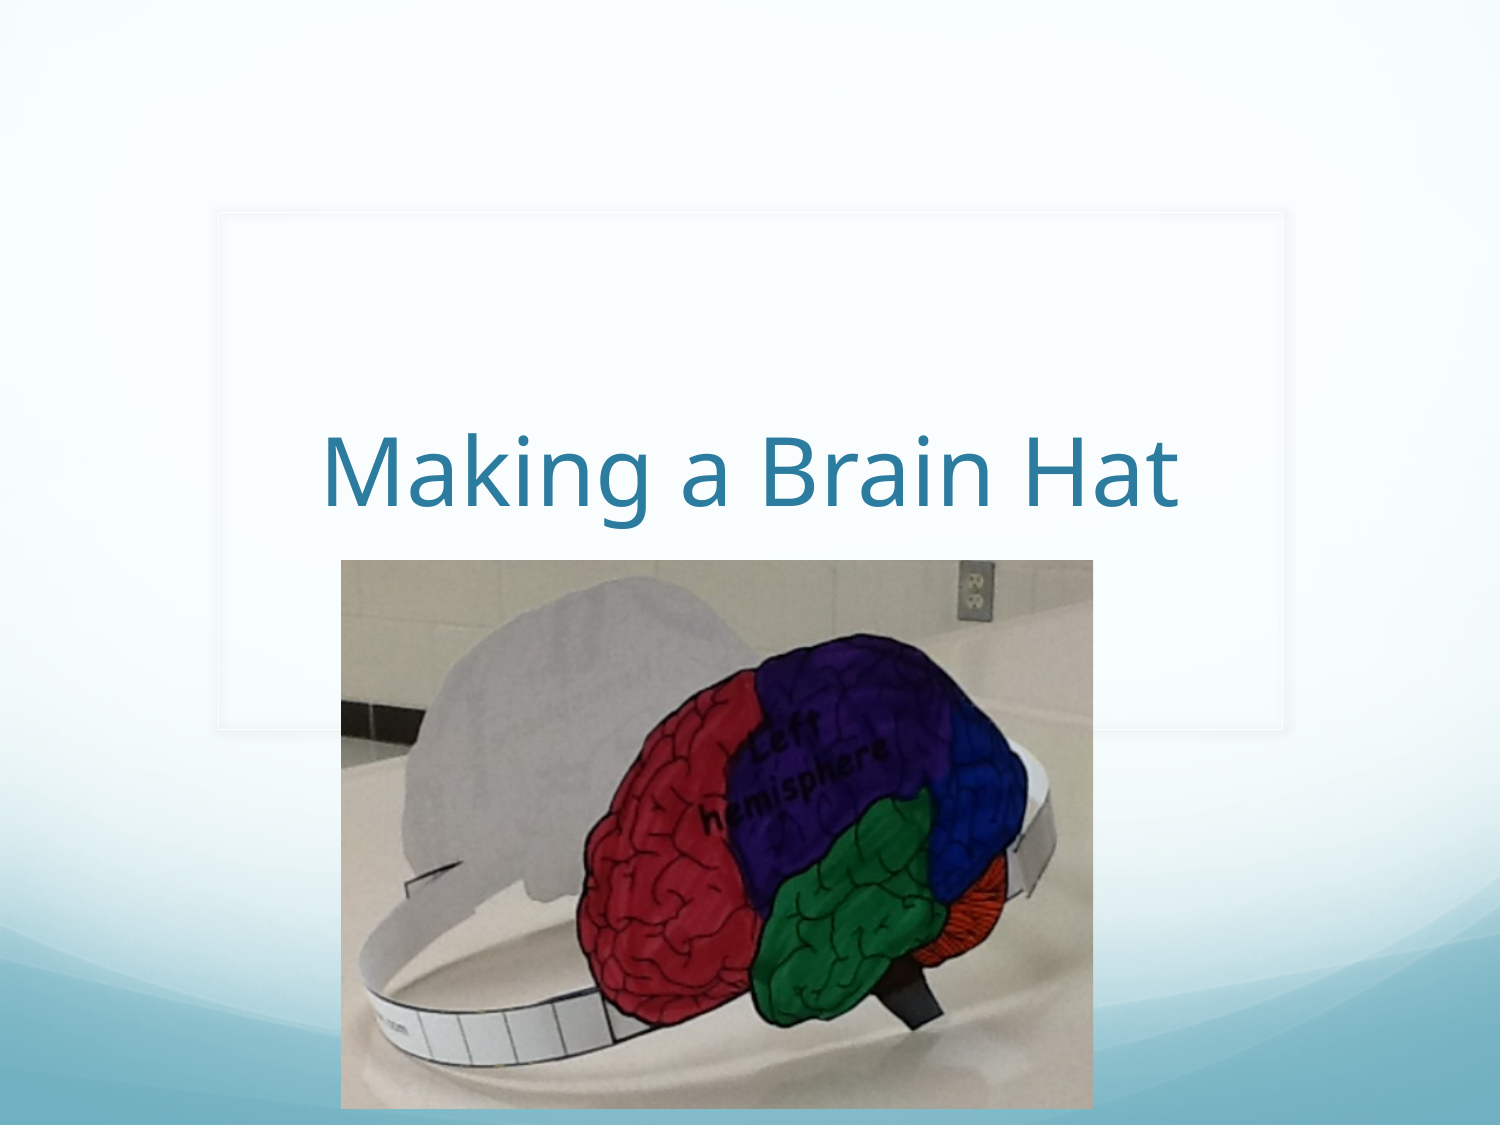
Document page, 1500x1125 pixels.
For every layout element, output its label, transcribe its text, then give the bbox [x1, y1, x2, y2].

picture [341, 457, 1094, 1125]
title Making a Brain Hat [217, 249, 1283, 533]
